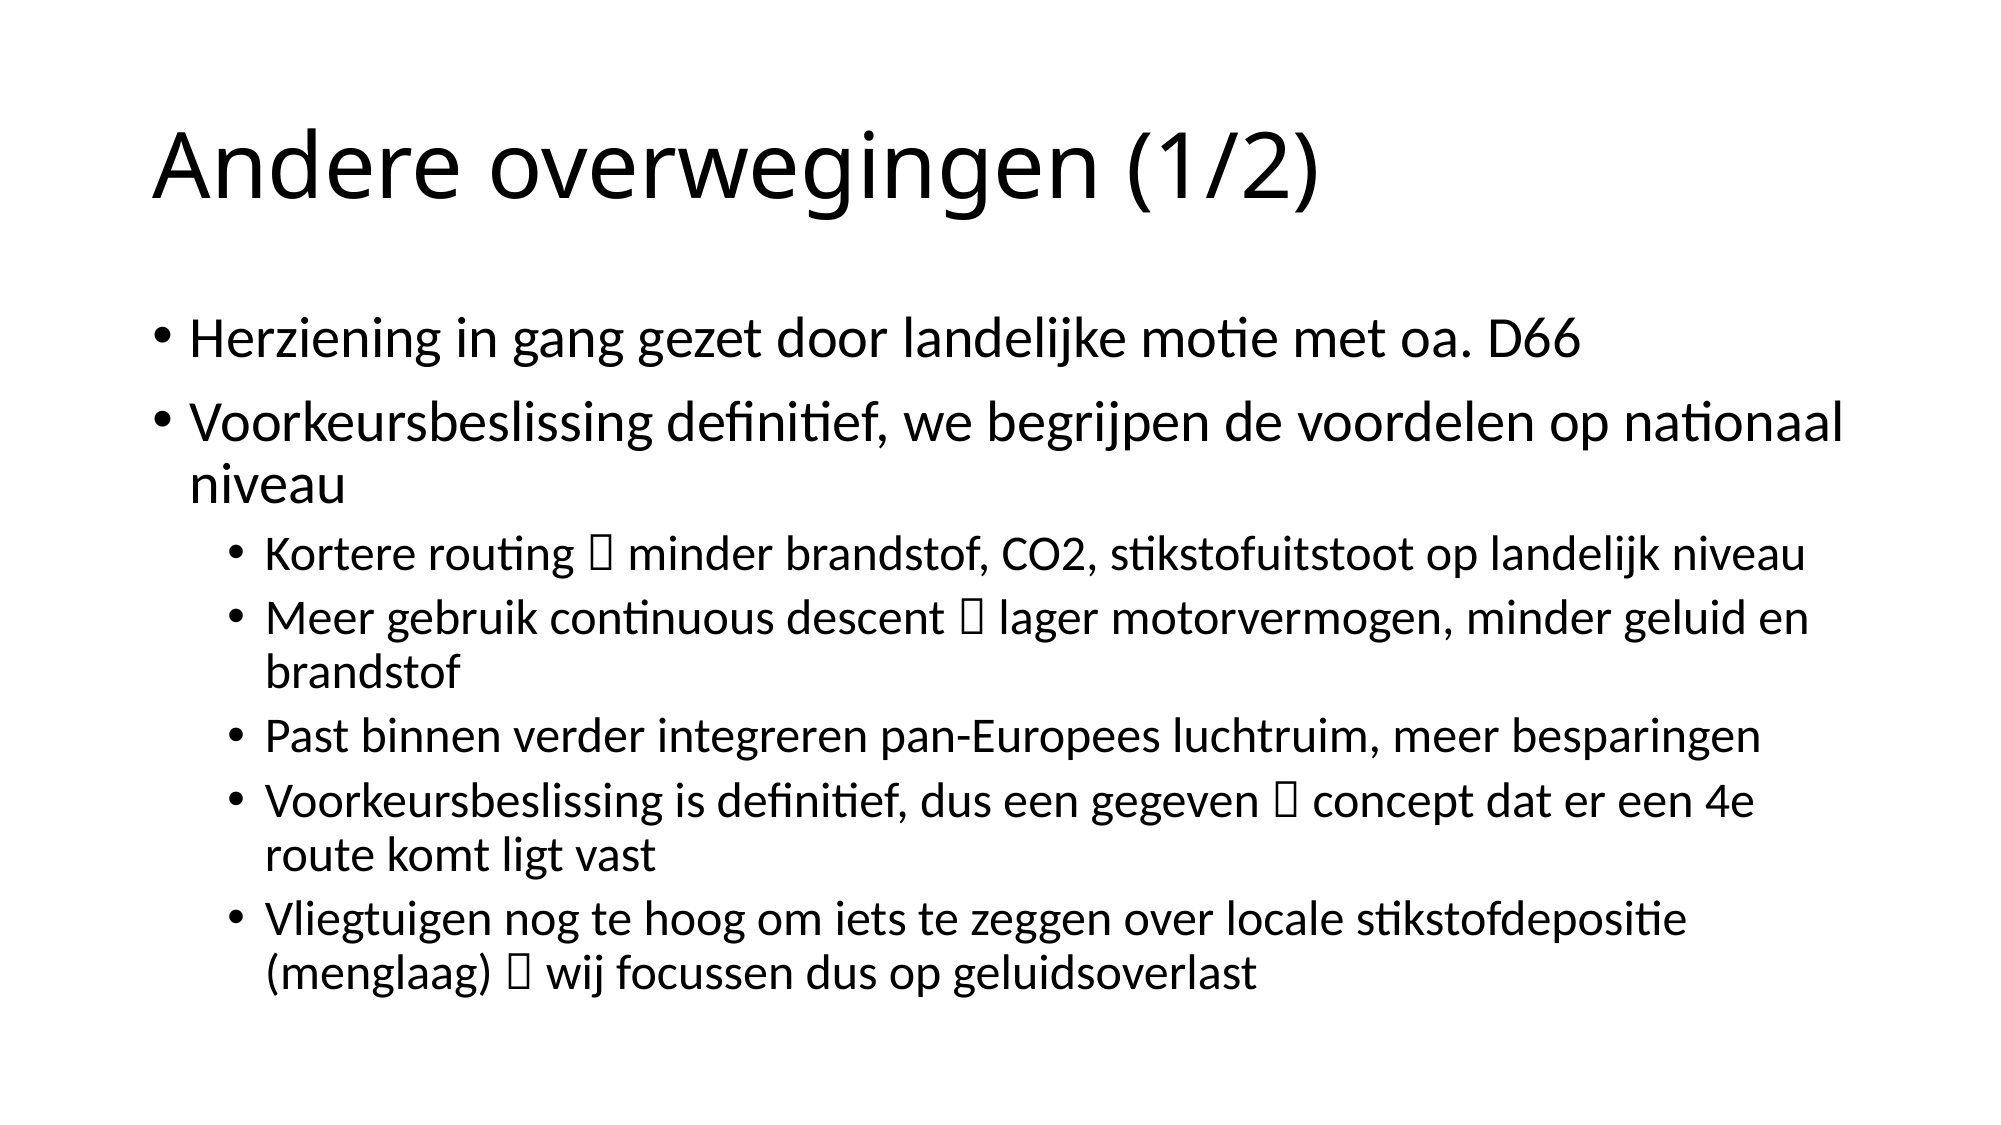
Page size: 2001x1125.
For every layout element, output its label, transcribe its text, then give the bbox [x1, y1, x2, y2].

title Andere overwegingen (1/2) [137, 59, 1863, 278]
list Herziening in gang gezet door landelijke motie met oa. D66 Voorkeursbeslissing definitief, we begrijpen de voordelen op nationaal niveau Kortere routing  minder brandstof, CO2, stikstofuitstoot op landelijk niveau Meer gebruik continuous descent  lager motorvermogen, minder geluid en brandstof Past binnen verder integreren pan-Europees luchtruim, meer besparingen Voorkeursbeslissing is definitief, dus een gegeven  concept dat er een 4e route komt ligt vast Vliegtuigen nog te hoog om iets te zeggen over locale stikstofdepositie (menglaag)  wij focussen dus op geluidsoverlast [137, 299, 1863, 1014]
